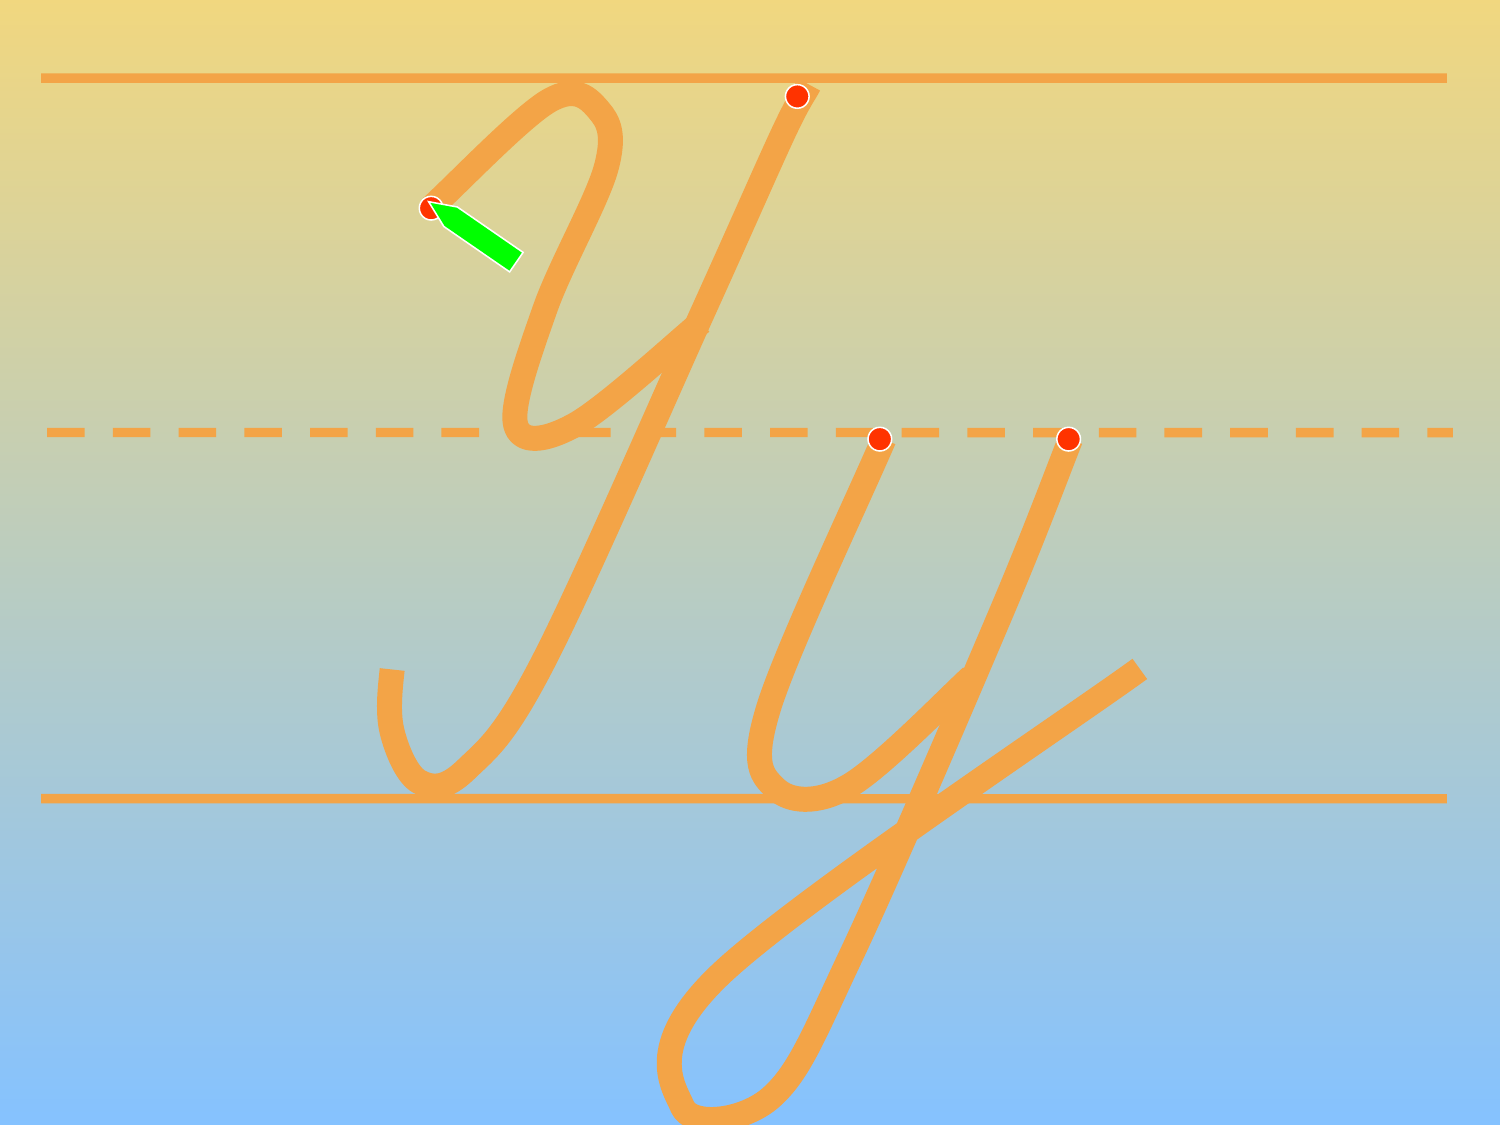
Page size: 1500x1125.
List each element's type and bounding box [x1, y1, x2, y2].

text_box [815, 80, 1451, 797]
text_box [43, 80, 383, 798]
text_box [389, 86, 810, 790]
text_box [646, 429, 1140, 1125]
